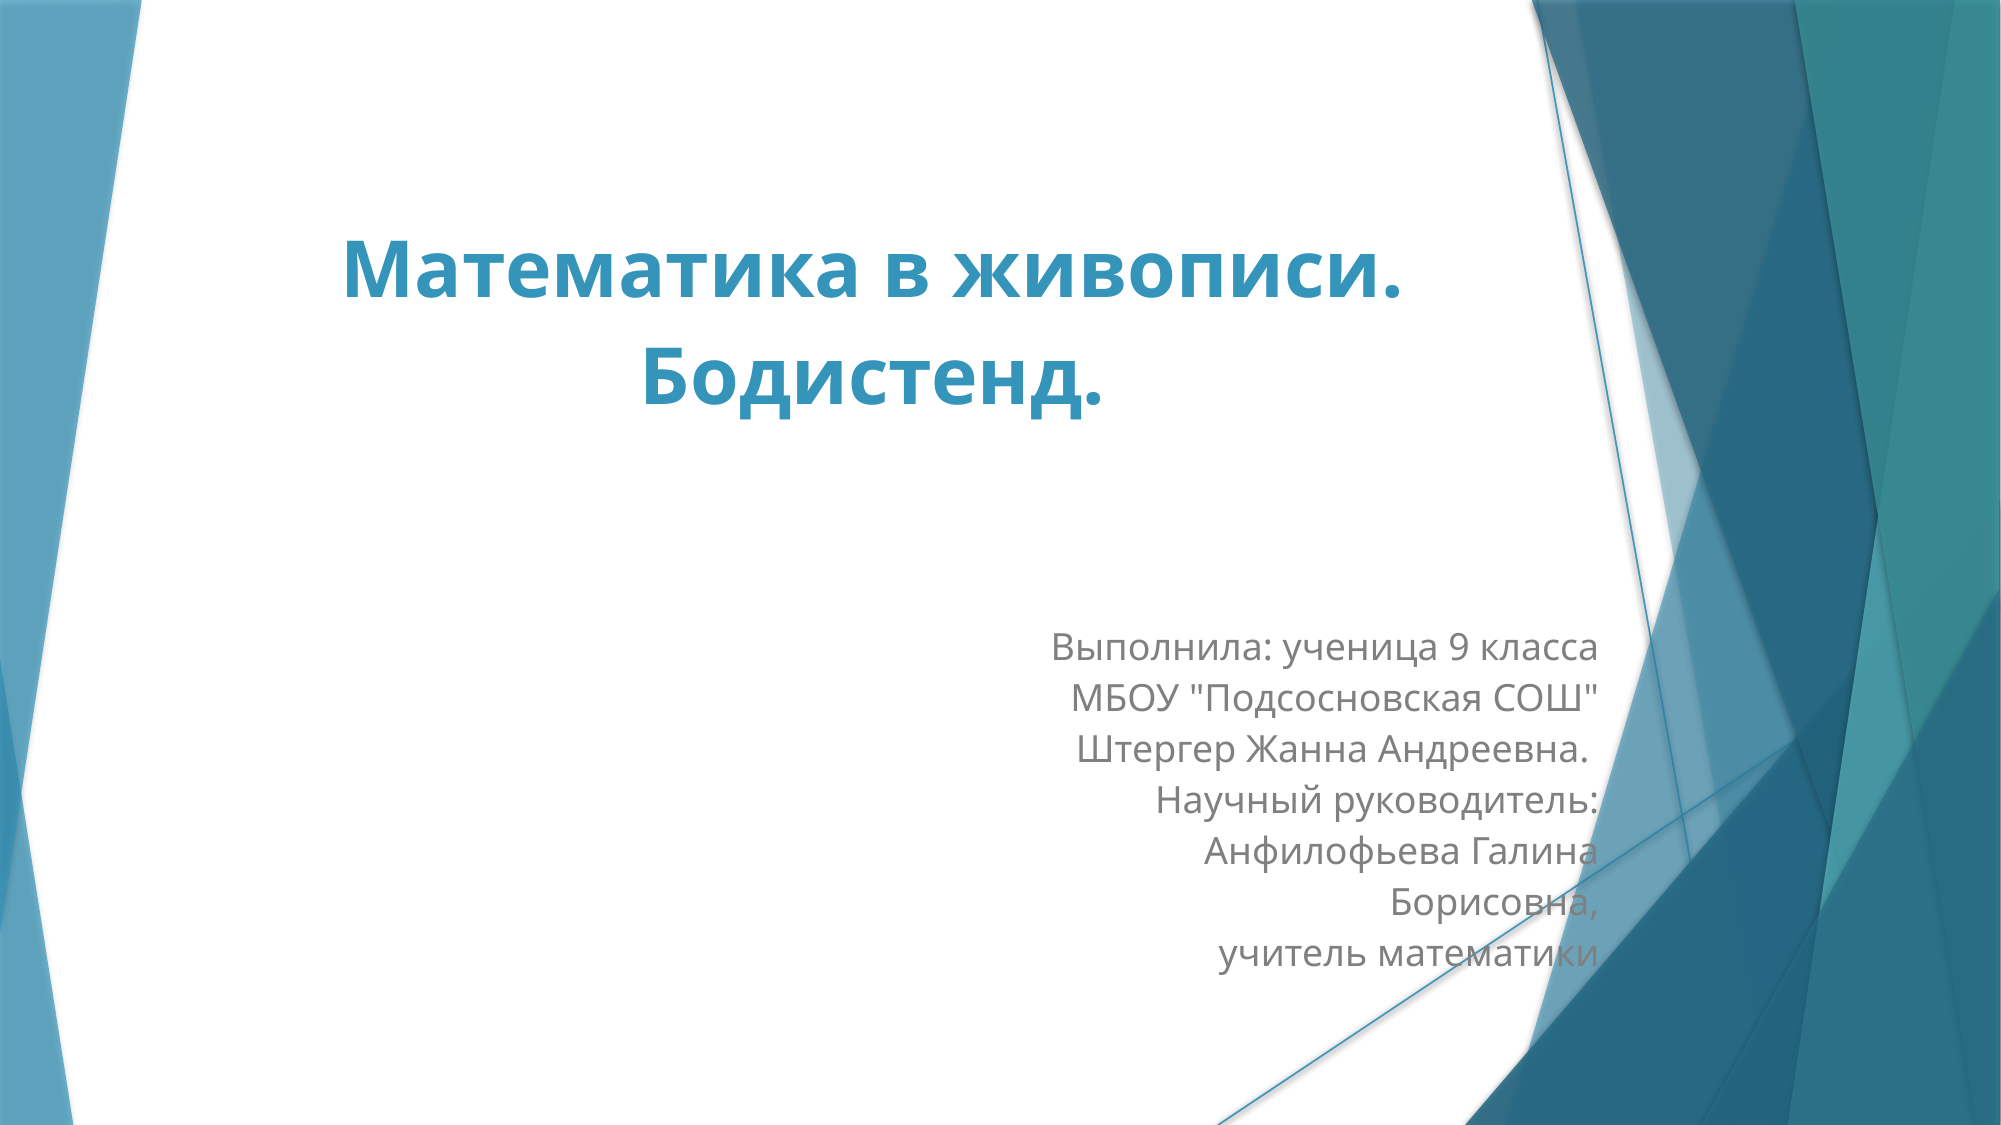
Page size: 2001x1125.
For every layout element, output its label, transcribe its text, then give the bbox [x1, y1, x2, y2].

subtitle Выполнила: ученица 9 класса МБОУ "Подсосновская СОШ" Штергер Жанна Андреевна. Научный руководитель: Анфилофьева Галина Борисовна, учитель математики [1003, 620, 1600, 1118]
title Математика в живописи. Бодистенд. [179, 177, 1565, 428]
